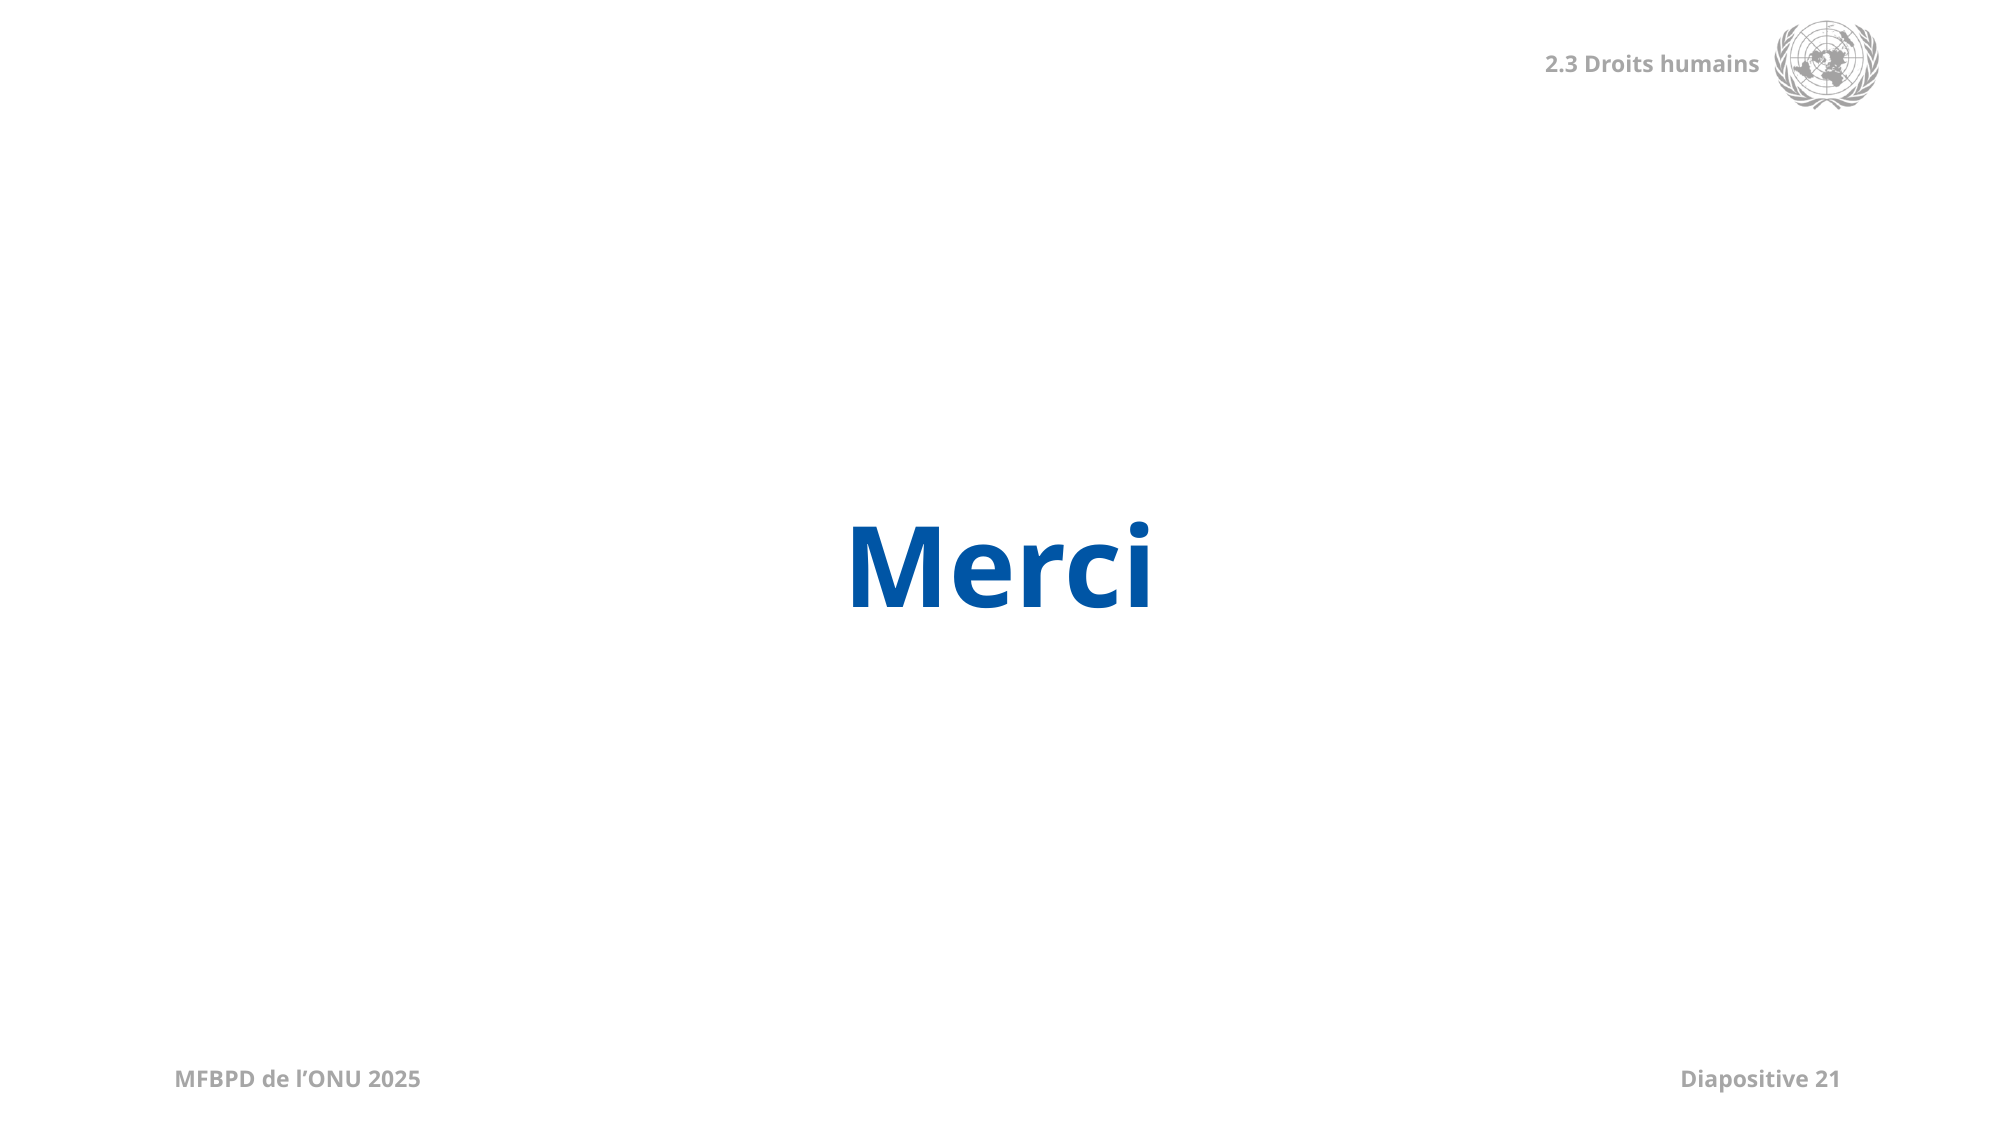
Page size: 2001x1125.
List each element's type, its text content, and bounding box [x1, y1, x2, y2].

text_box Merci [249, 487, 1750, 638]
